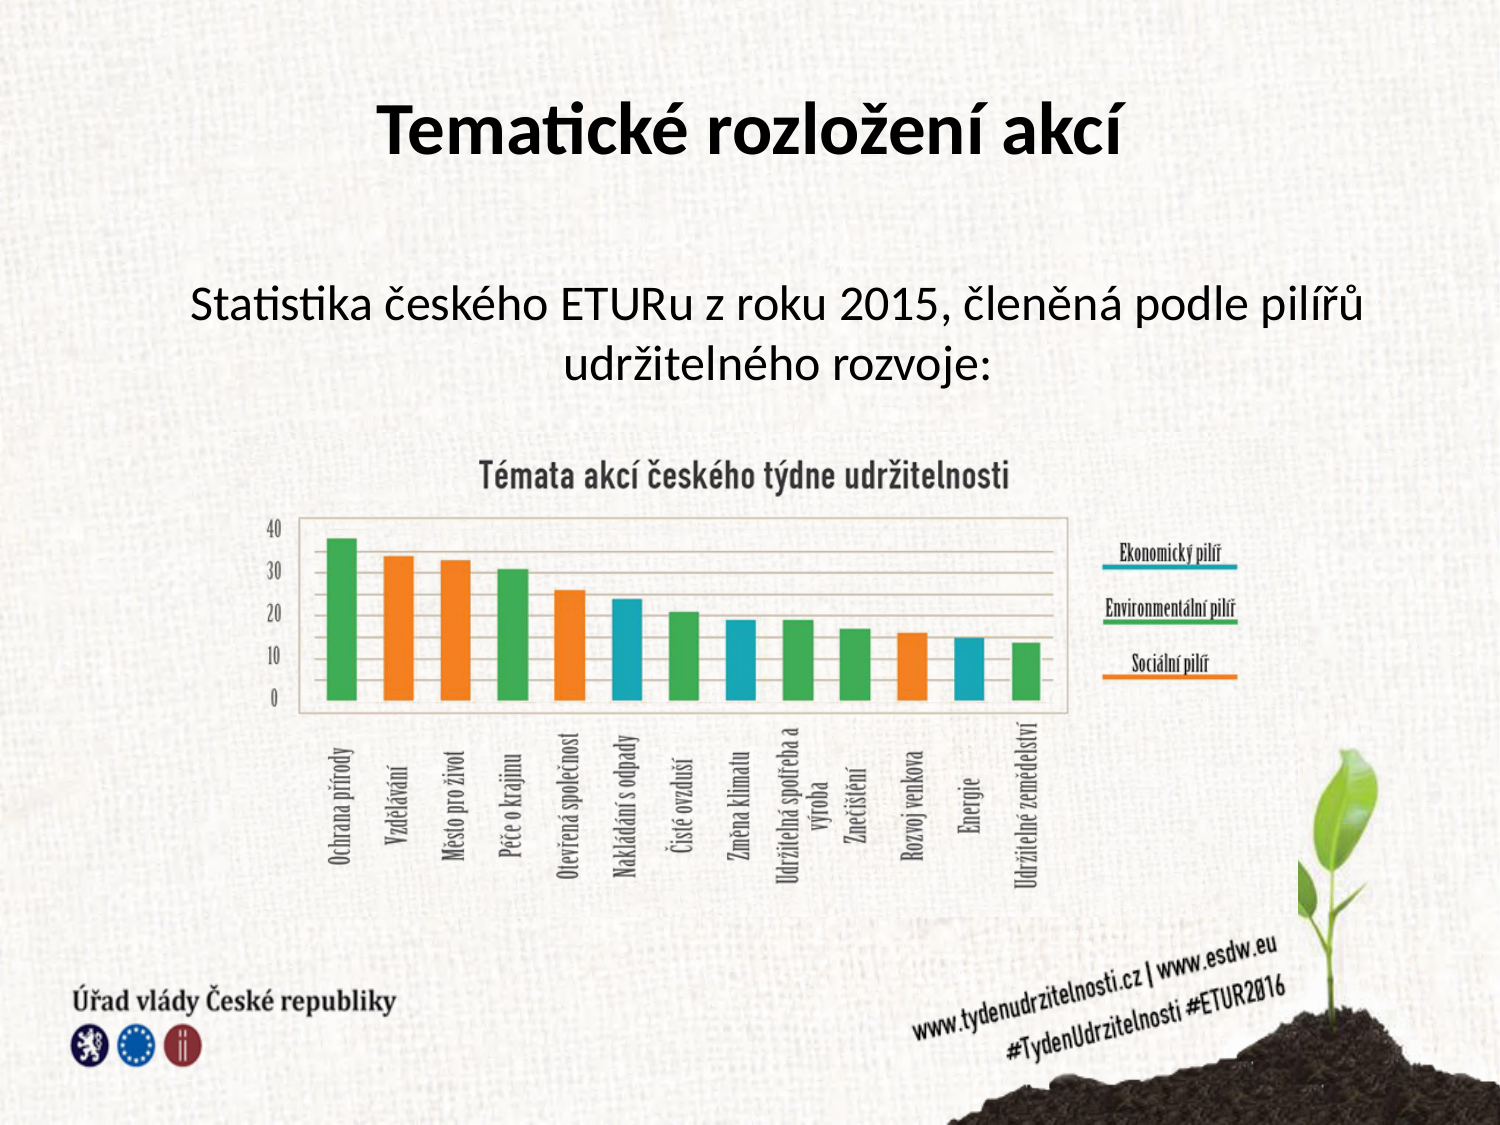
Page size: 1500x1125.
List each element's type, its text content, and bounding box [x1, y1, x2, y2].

picture [0, 0, 1500, 1125]
title Tematické rozložení akcí [75, 30, 1425, 219]
list Statistika českého ETURu z roku 2015, členěná podle pilířů udržitelného rozvoje: [75, 262, 1425, 1005]
